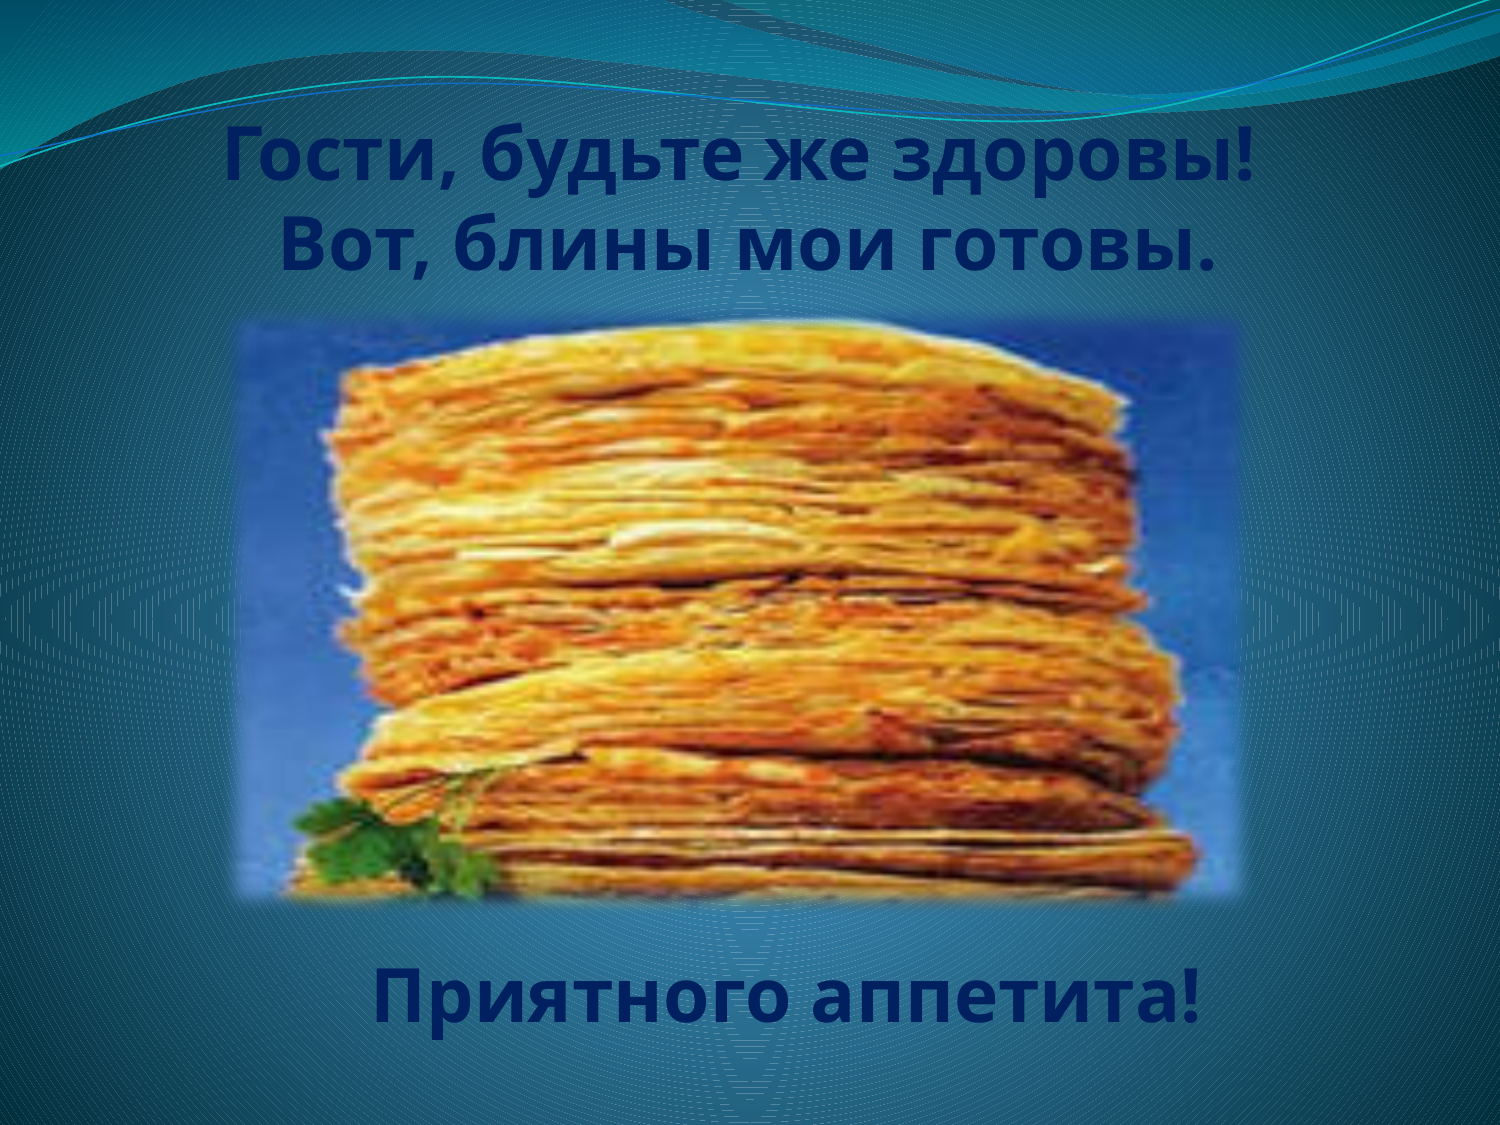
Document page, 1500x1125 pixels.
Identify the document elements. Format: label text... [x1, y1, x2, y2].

subtitle Приятного аппетита! [147, 940, 1437, 1103]
picture [218, 302, 1259, 918]
title Гости, будьте же здоровы! Вот, блины мои готовы. [106, 78, 1394, 286]
